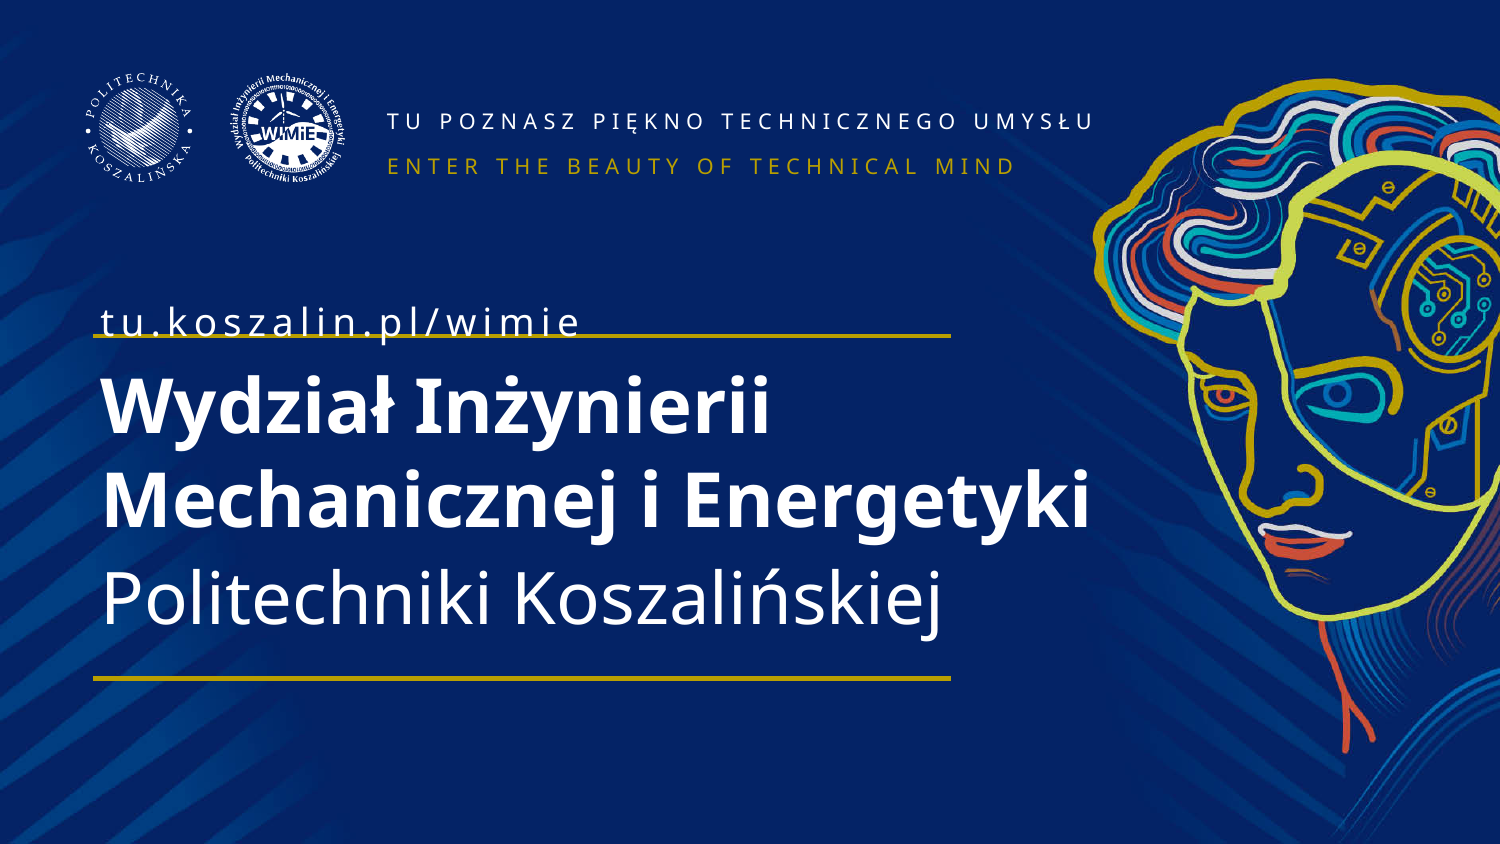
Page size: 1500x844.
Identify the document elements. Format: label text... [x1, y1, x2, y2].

text_box Wydział Inżynierii Mechanicznej i Energetyki Politechniki Koszalińskiej [85, 398, 1240, 695]
picture [0, 0, 1500, 844]
text_box TU POZNASZ PIĘKNO TECHNICZNEGO UMYSŁU ENTER THE BEAUTY OF TECHNICAL MIND [372, 95, 1176, 201]
text_box tu.koszalin.pl/wimie [85, 282, 606, 377]
